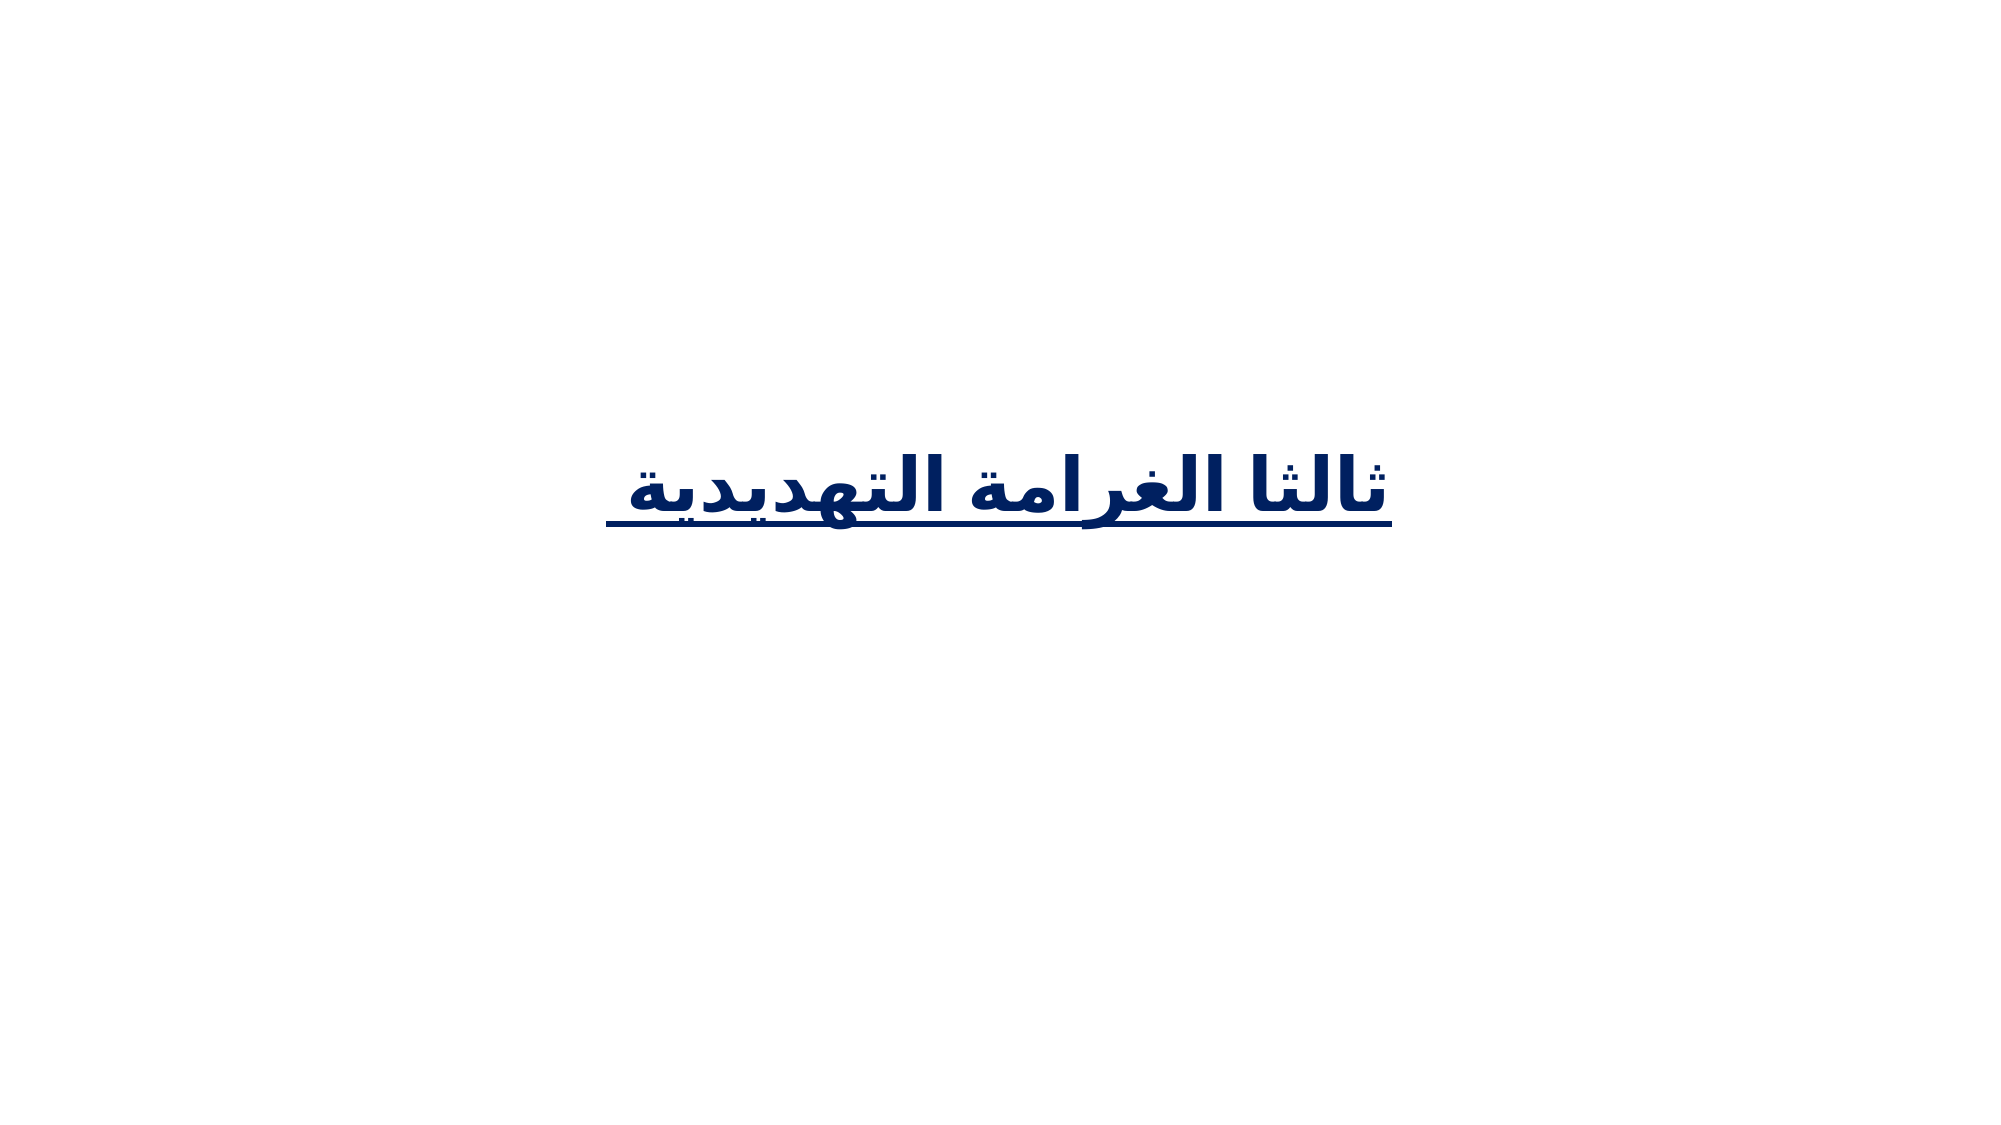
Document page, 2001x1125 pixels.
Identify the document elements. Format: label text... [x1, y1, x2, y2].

title ثالثا الغرامة التهديدية [149, 99, 1849, 875]
